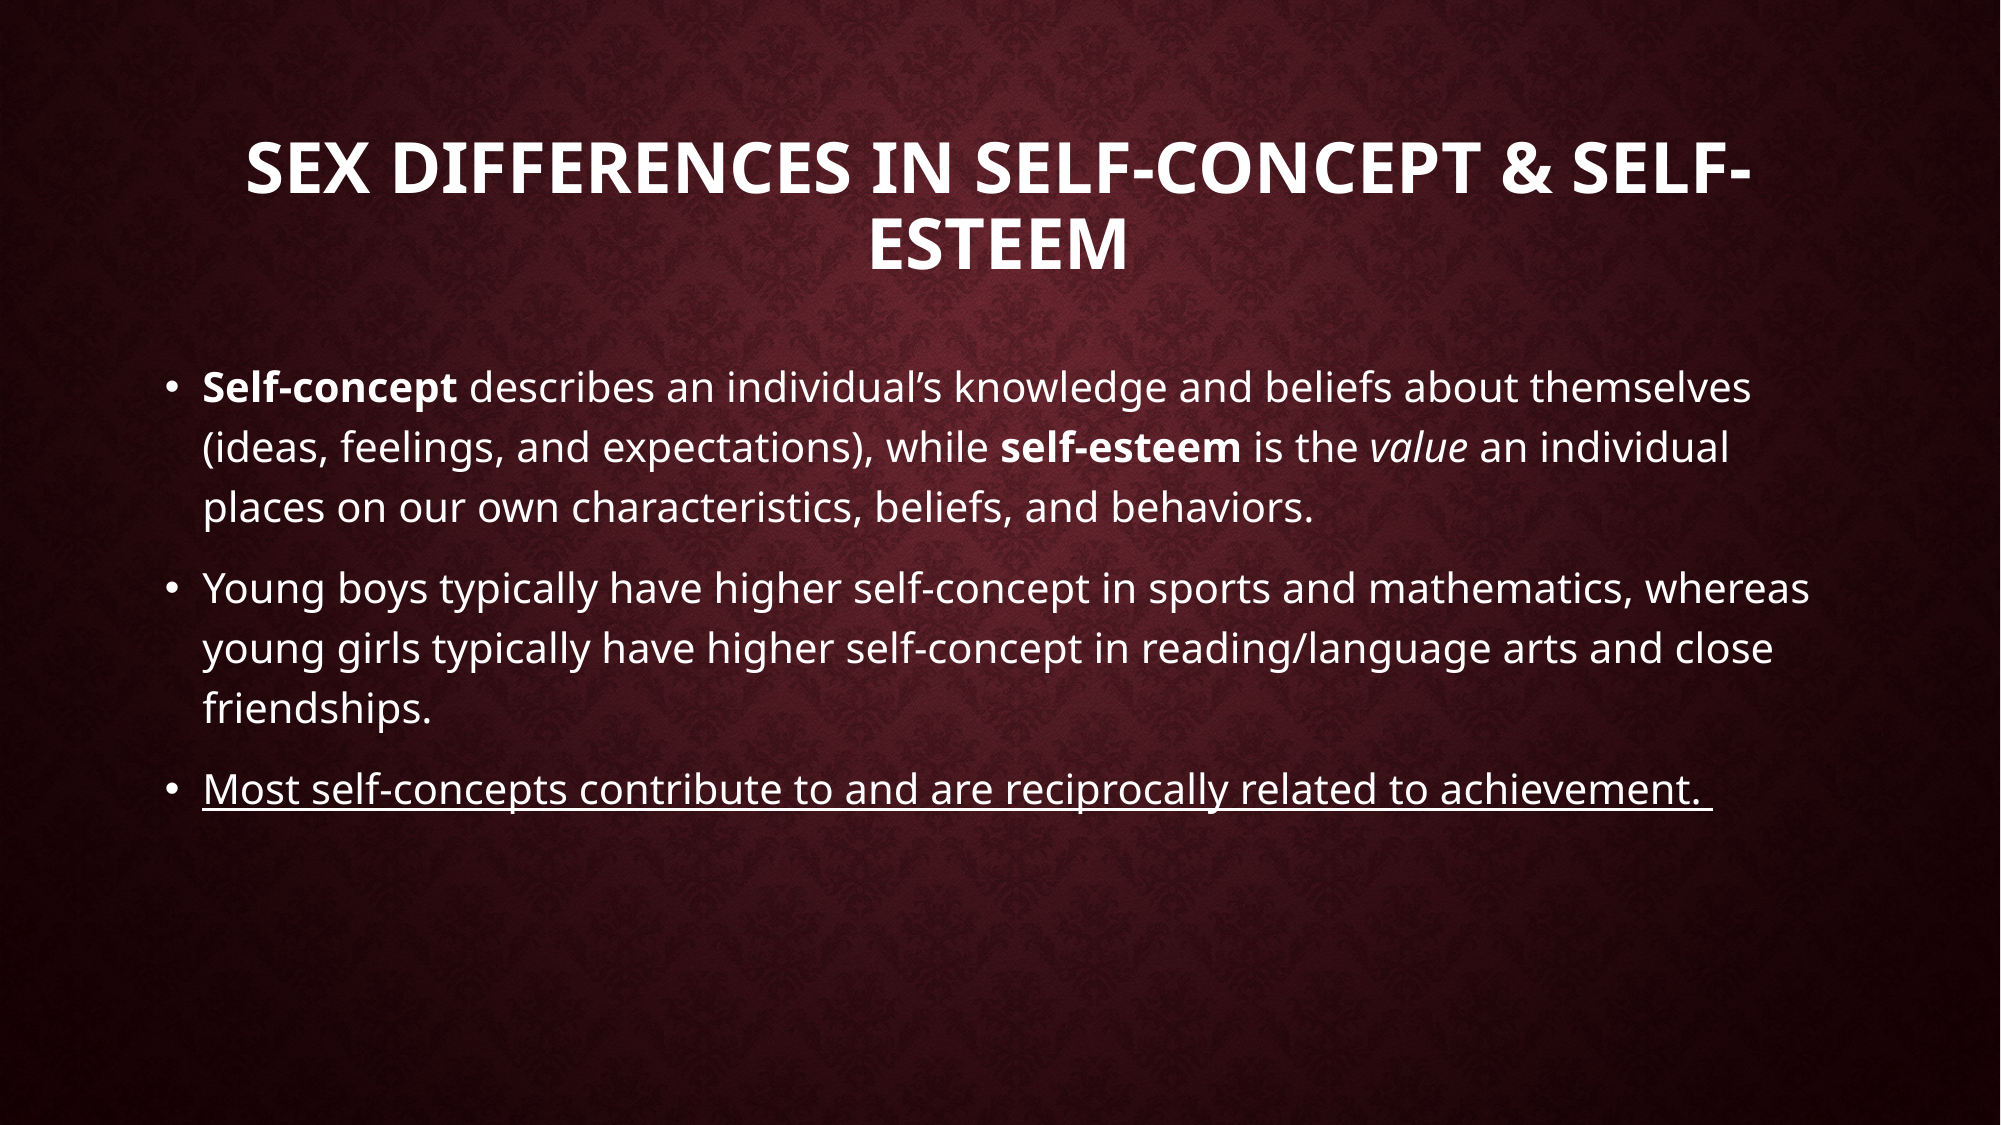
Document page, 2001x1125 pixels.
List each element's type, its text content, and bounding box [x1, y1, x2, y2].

title Sex Differences in self-concept & self-esteem [149, 99, 1849, 318]
list Self-concept describes an individual’s knowledge and beliefs about themselves (ideas, feelings, and expectations), while self-esteem is the value an individual places on our own characteristics, beliefs, and behaviors. Young boys typically have higher self-concept in sports and mathematics, whereas young girls typically have higher self-concept in reading/language arts and close friendships. Most self-concepts contribute to and are reciprocally related to achievement. [149, 343, 1849, 950]
